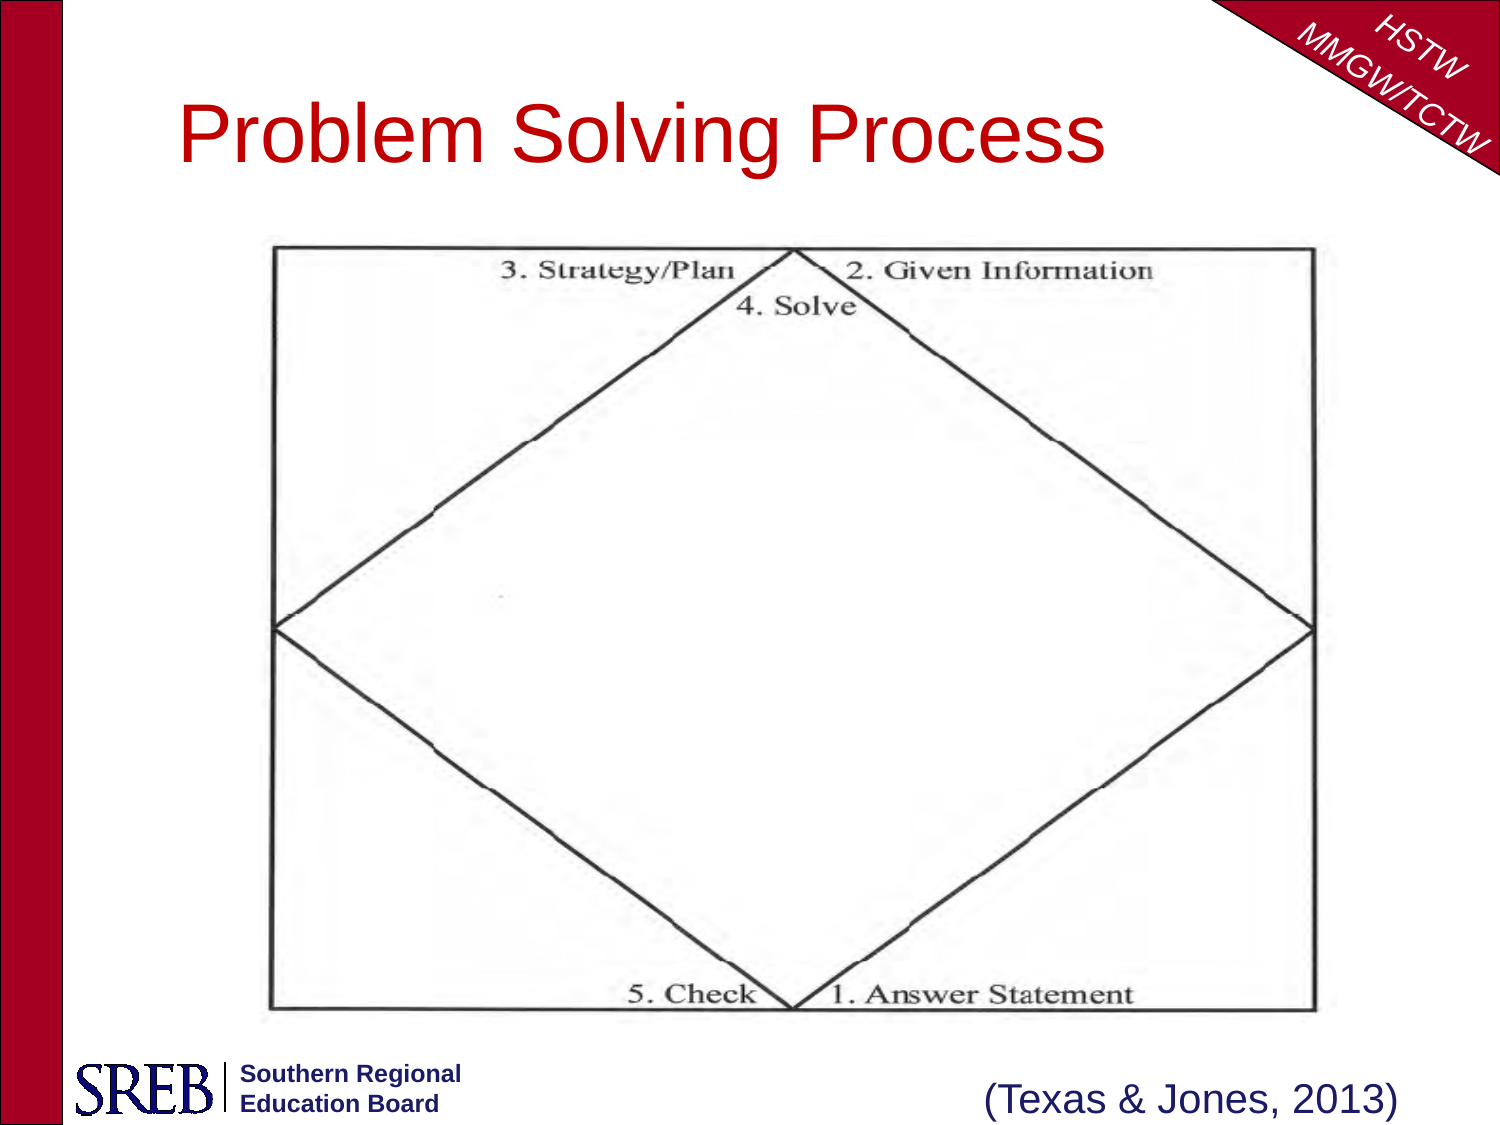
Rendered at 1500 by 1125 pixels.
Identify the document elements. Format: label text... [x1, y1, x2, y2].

picture [259, 235, 1339, 1026]
text_box (Texas & Jones, 2013) [968, 1064, 1500, 1125]
text_box Problem Solving Process [162, 71, 1325, 187]
